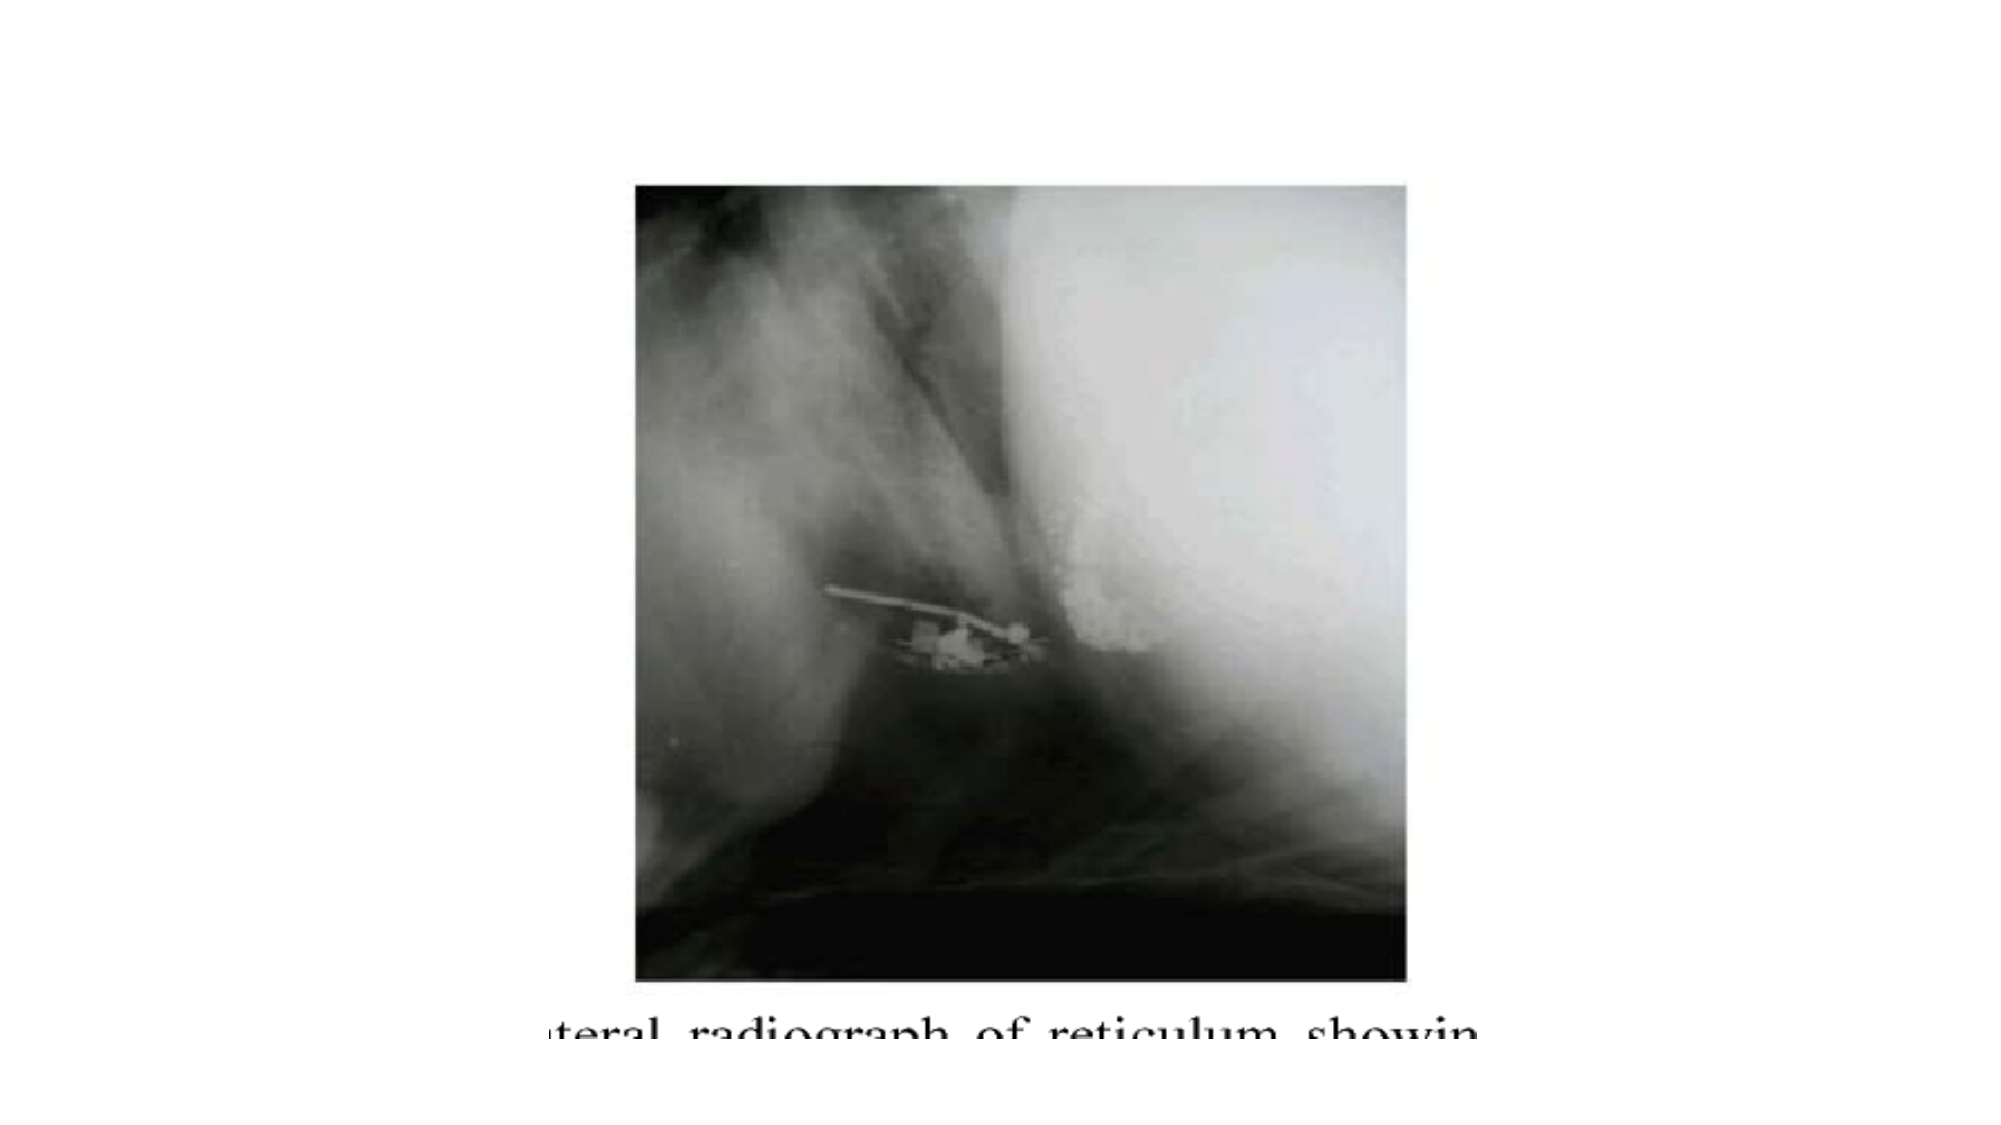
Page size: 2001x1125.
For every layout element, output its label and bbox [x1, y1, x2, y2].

list [549, 175, 1477, 1039]
